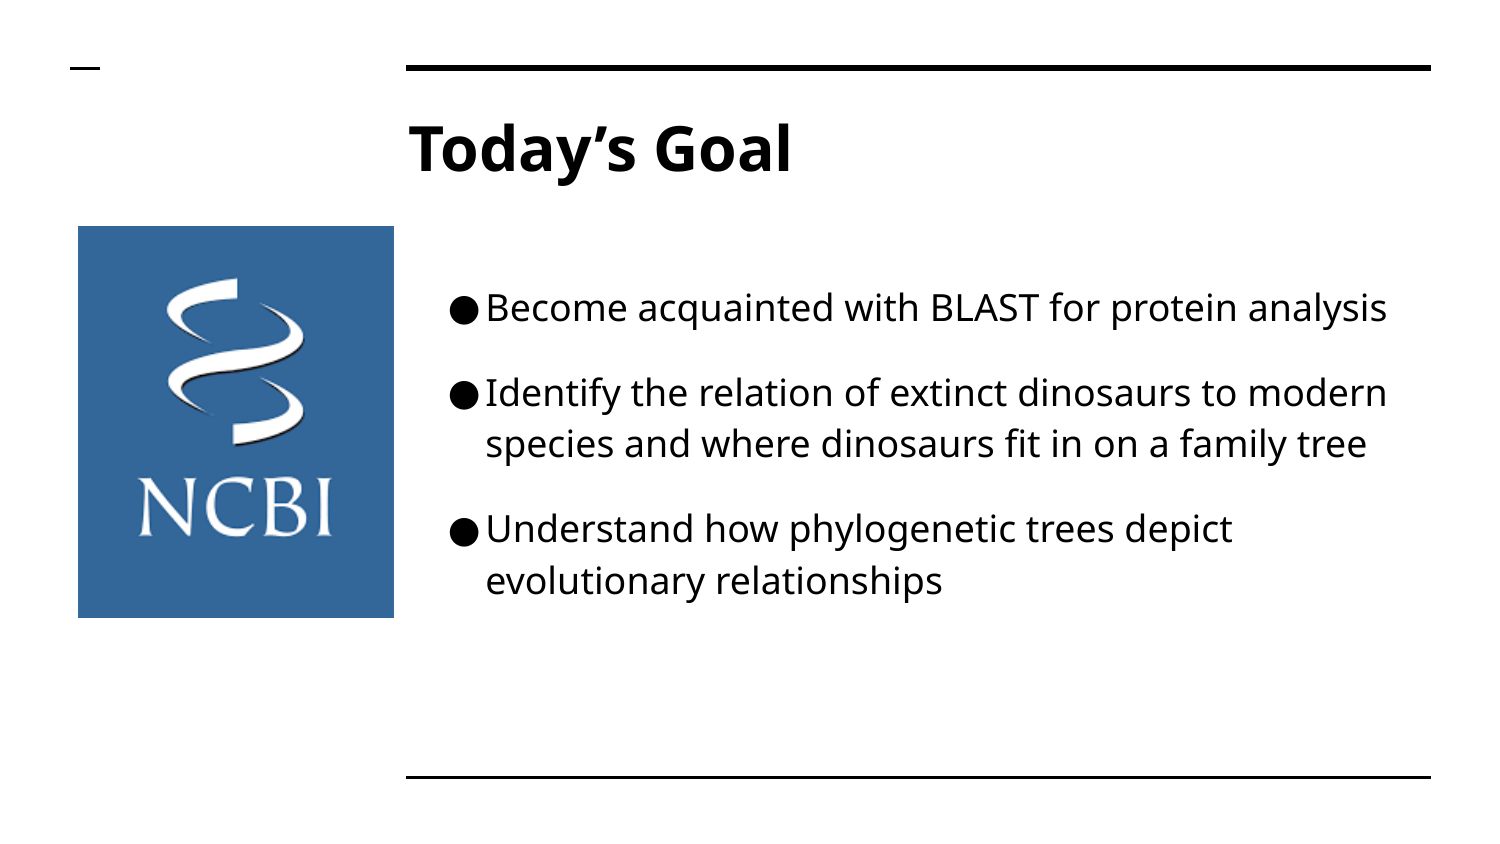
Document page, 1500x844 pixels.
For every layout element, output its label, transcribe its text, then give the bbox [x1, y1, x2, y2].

picture [77, 226, 394, 618]
list Become acquainted with BLAST for protein analysis Identify the relation of extinct dinosaurs to modern species and where dinosaurs fit in on a family tree Understand how phylogenetic trees depict evolutionary relationships [395, 261, 1433, 755]
title Today’s Goal [393, 94, 1431, 199]
